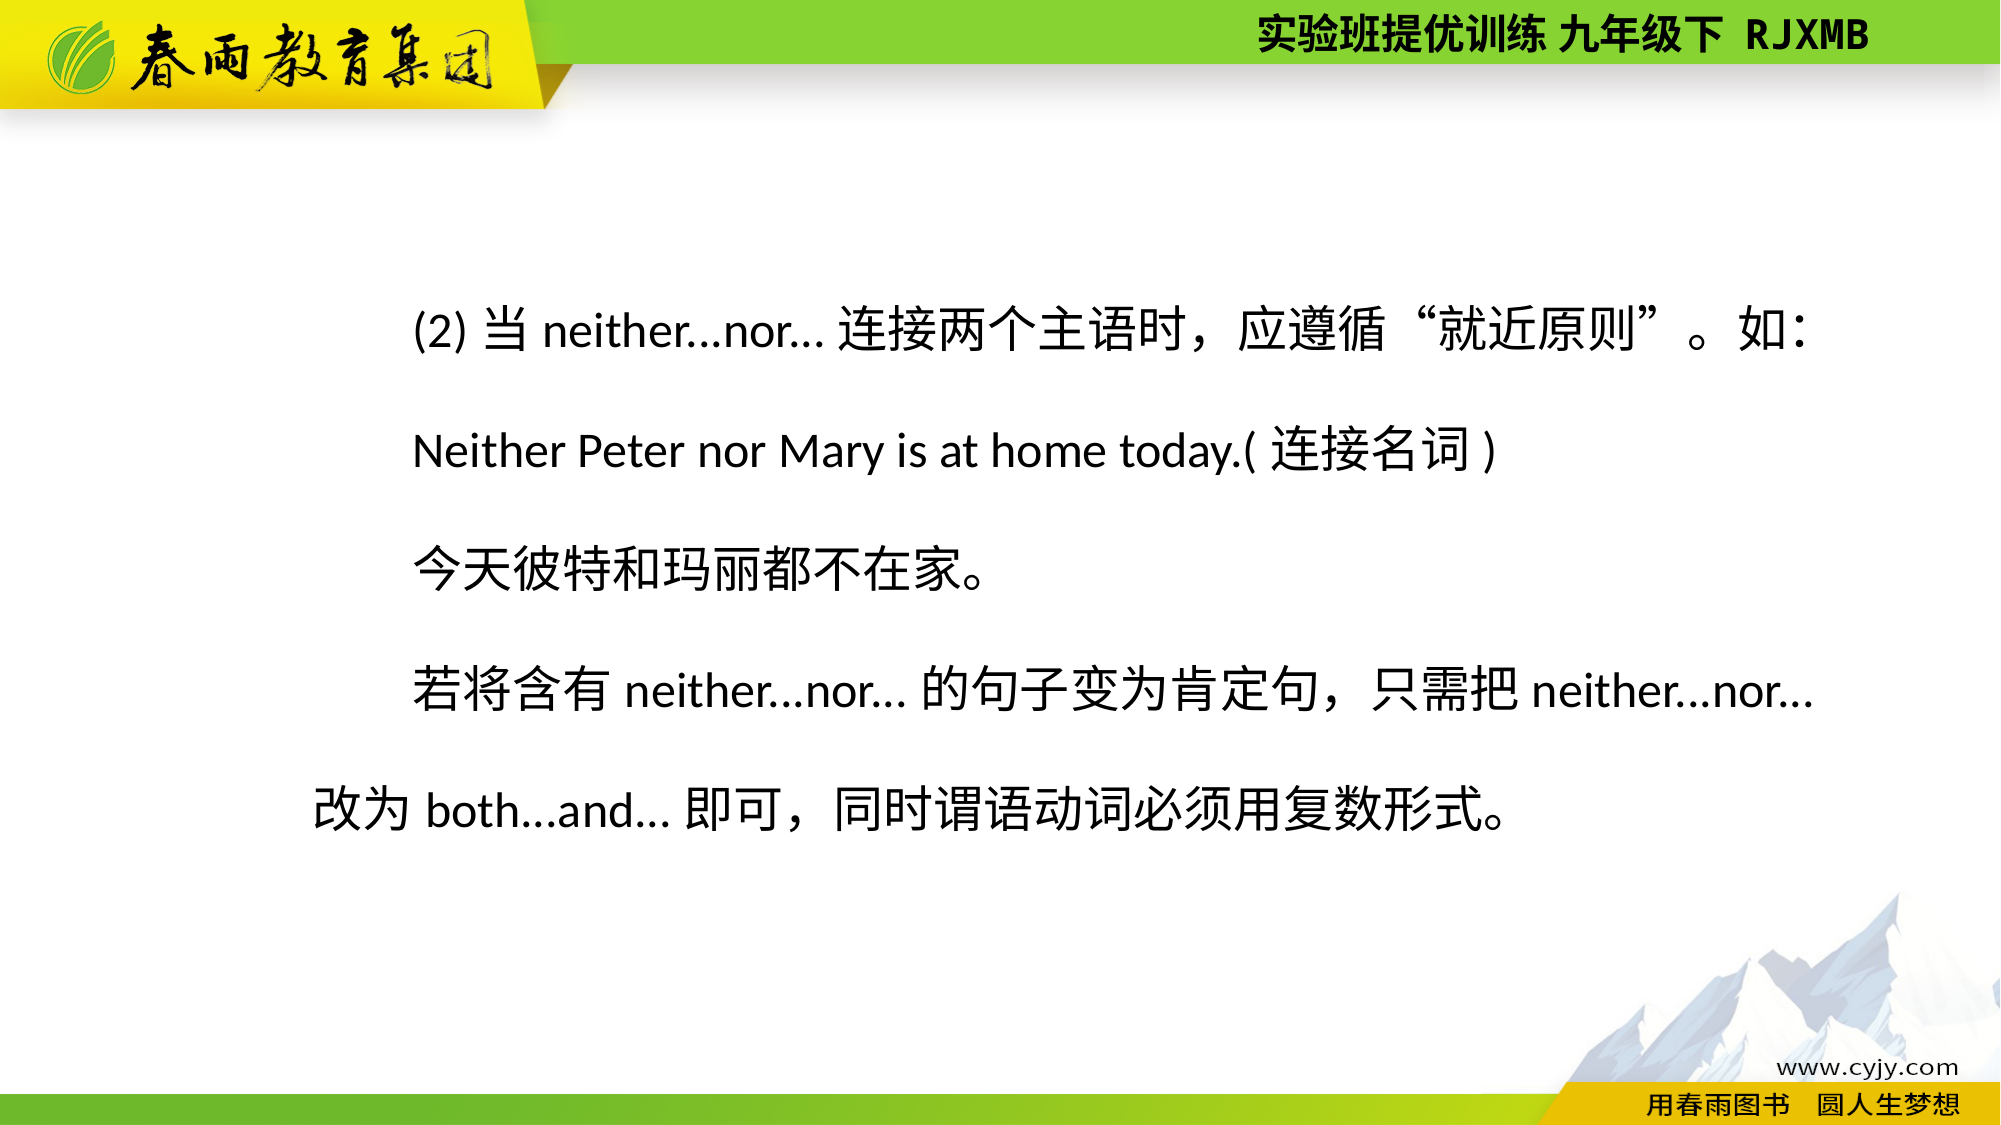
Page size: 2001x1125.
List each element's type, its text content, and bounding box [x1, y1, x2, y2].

picture [0, 0, 2001, 1125]
text_box (2)当neither...nor...连接两个主语时，应遵循“就近原则”。如： Neither Peter nor Mary is at home today.(连接名词) 今天彼特和玛丽都不在家。 若将含有neither...nor...的句子变为肯定句，只需把neither...nor...改为both...and...即可，同时谓语动词必须用复数形式。 [298, 229, 1853, 845]
